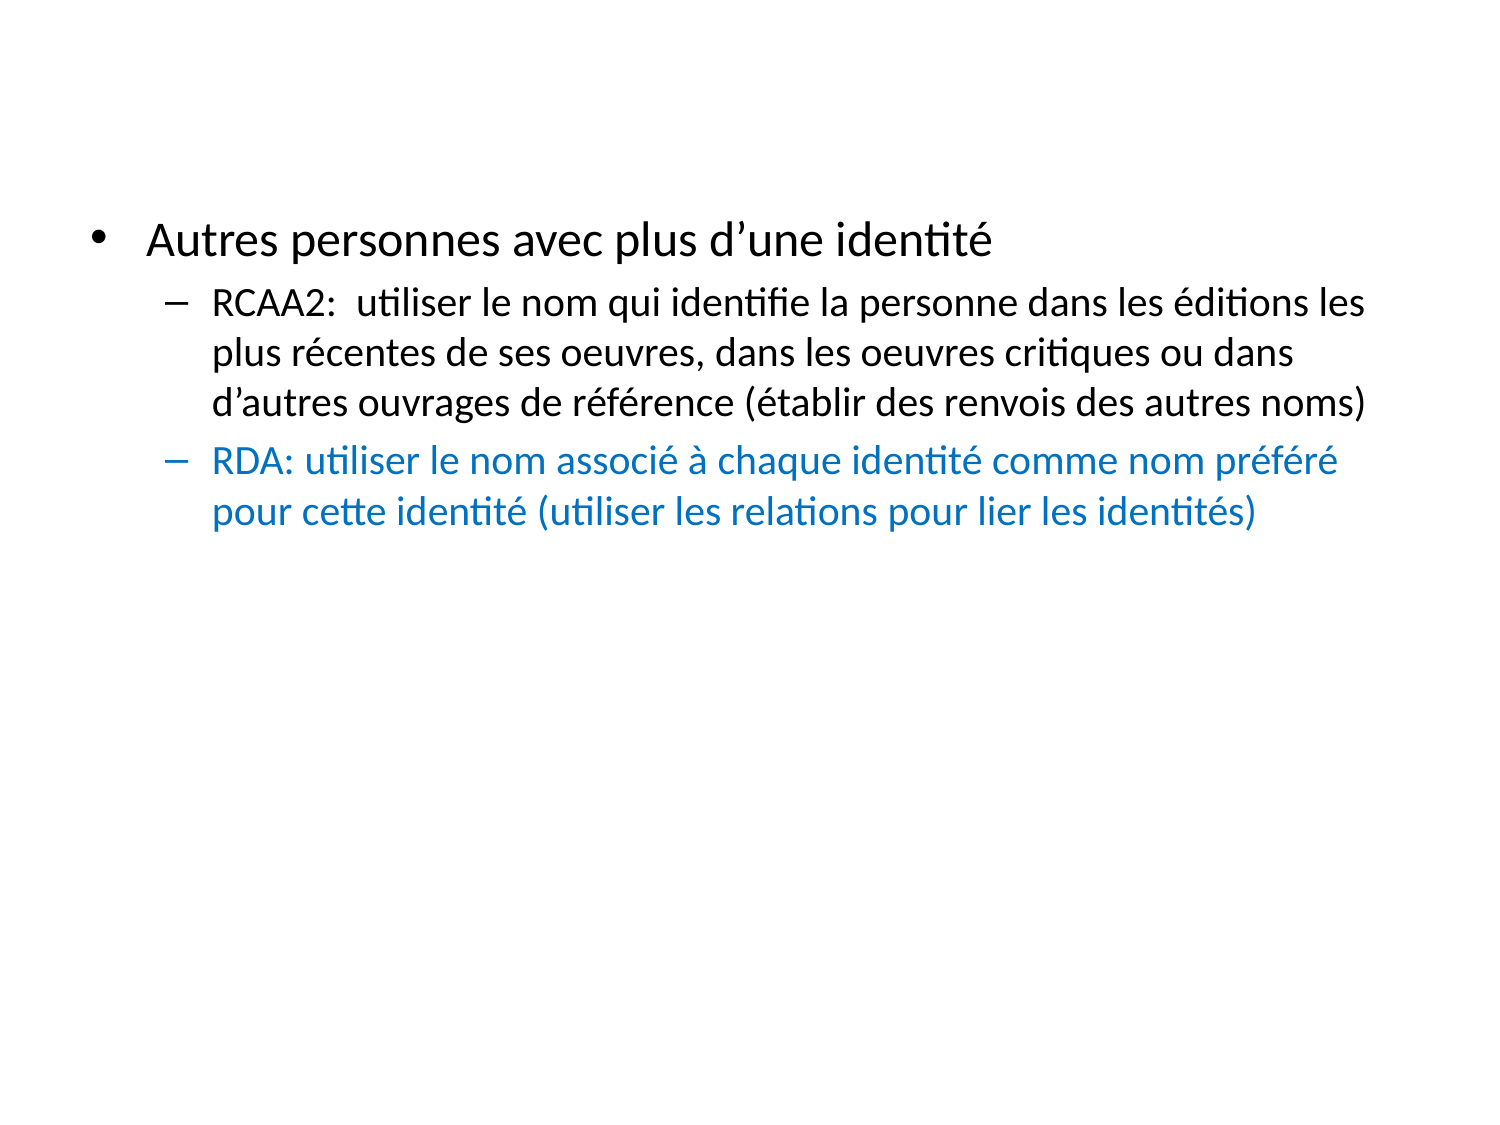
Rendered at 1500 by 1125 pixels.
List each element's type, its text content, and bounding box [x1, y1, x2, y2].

list Autres personnes avec plus d’une identité RCAA2: utiliser le nom qui identifie la personne dans les éditions les plus récentes de ses oeuvres, dans les oeuvres critiques ou dans d’autres ouvrages de référence (établir des renvois des autres noms) RDA: utiliser le nom associé à chaque identité comme nom préféré pour cette identité (utiliser les relations pour lier les identités) [74, 198, 1426, 942]
